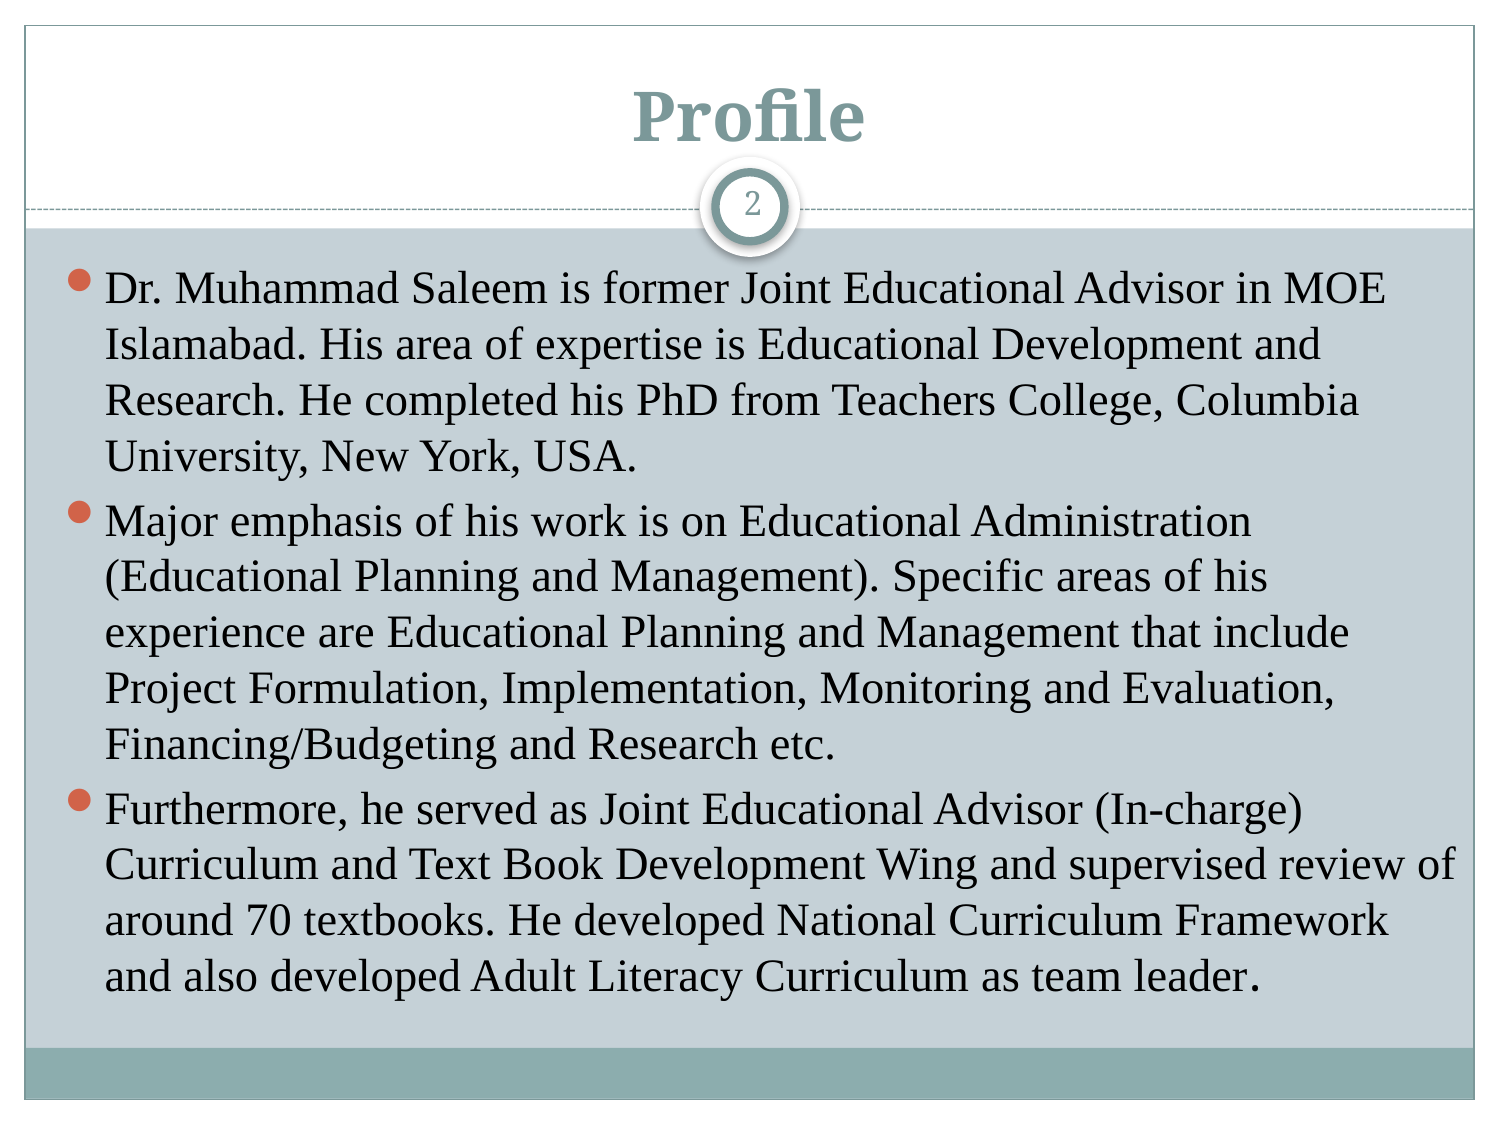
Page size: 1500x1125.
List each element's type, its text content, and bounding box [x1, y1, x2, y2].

list Dr. Muhammad Saleem is former Joint Educational Advisor in MOE Islamabad. His area of expertise is Educational Development and Research. He completed his PhD from Teachers College, Columbia University, New York, USA. Major emphasis of his work is on Educational Administration (Educational Planning and Management). Specific areas of his experience are Educational Planning and Management that include Project Formulation, Implementation, Monitoring and Evaluation, Financing/Budgeting and Research etc. Furthermore, he served as Joint Educational Advisor (In-charge) Curriculum and Text Book Development Wing and supervised review of around 70 textbooks. He developed National Curriculum Framework and also developed Adult Literacy Curriculum as team leader. [50, 249, 1475, 1075]
title Profile [75, 45, 1425, 163]
slide_number 2 [715, 168, 791, 241]
